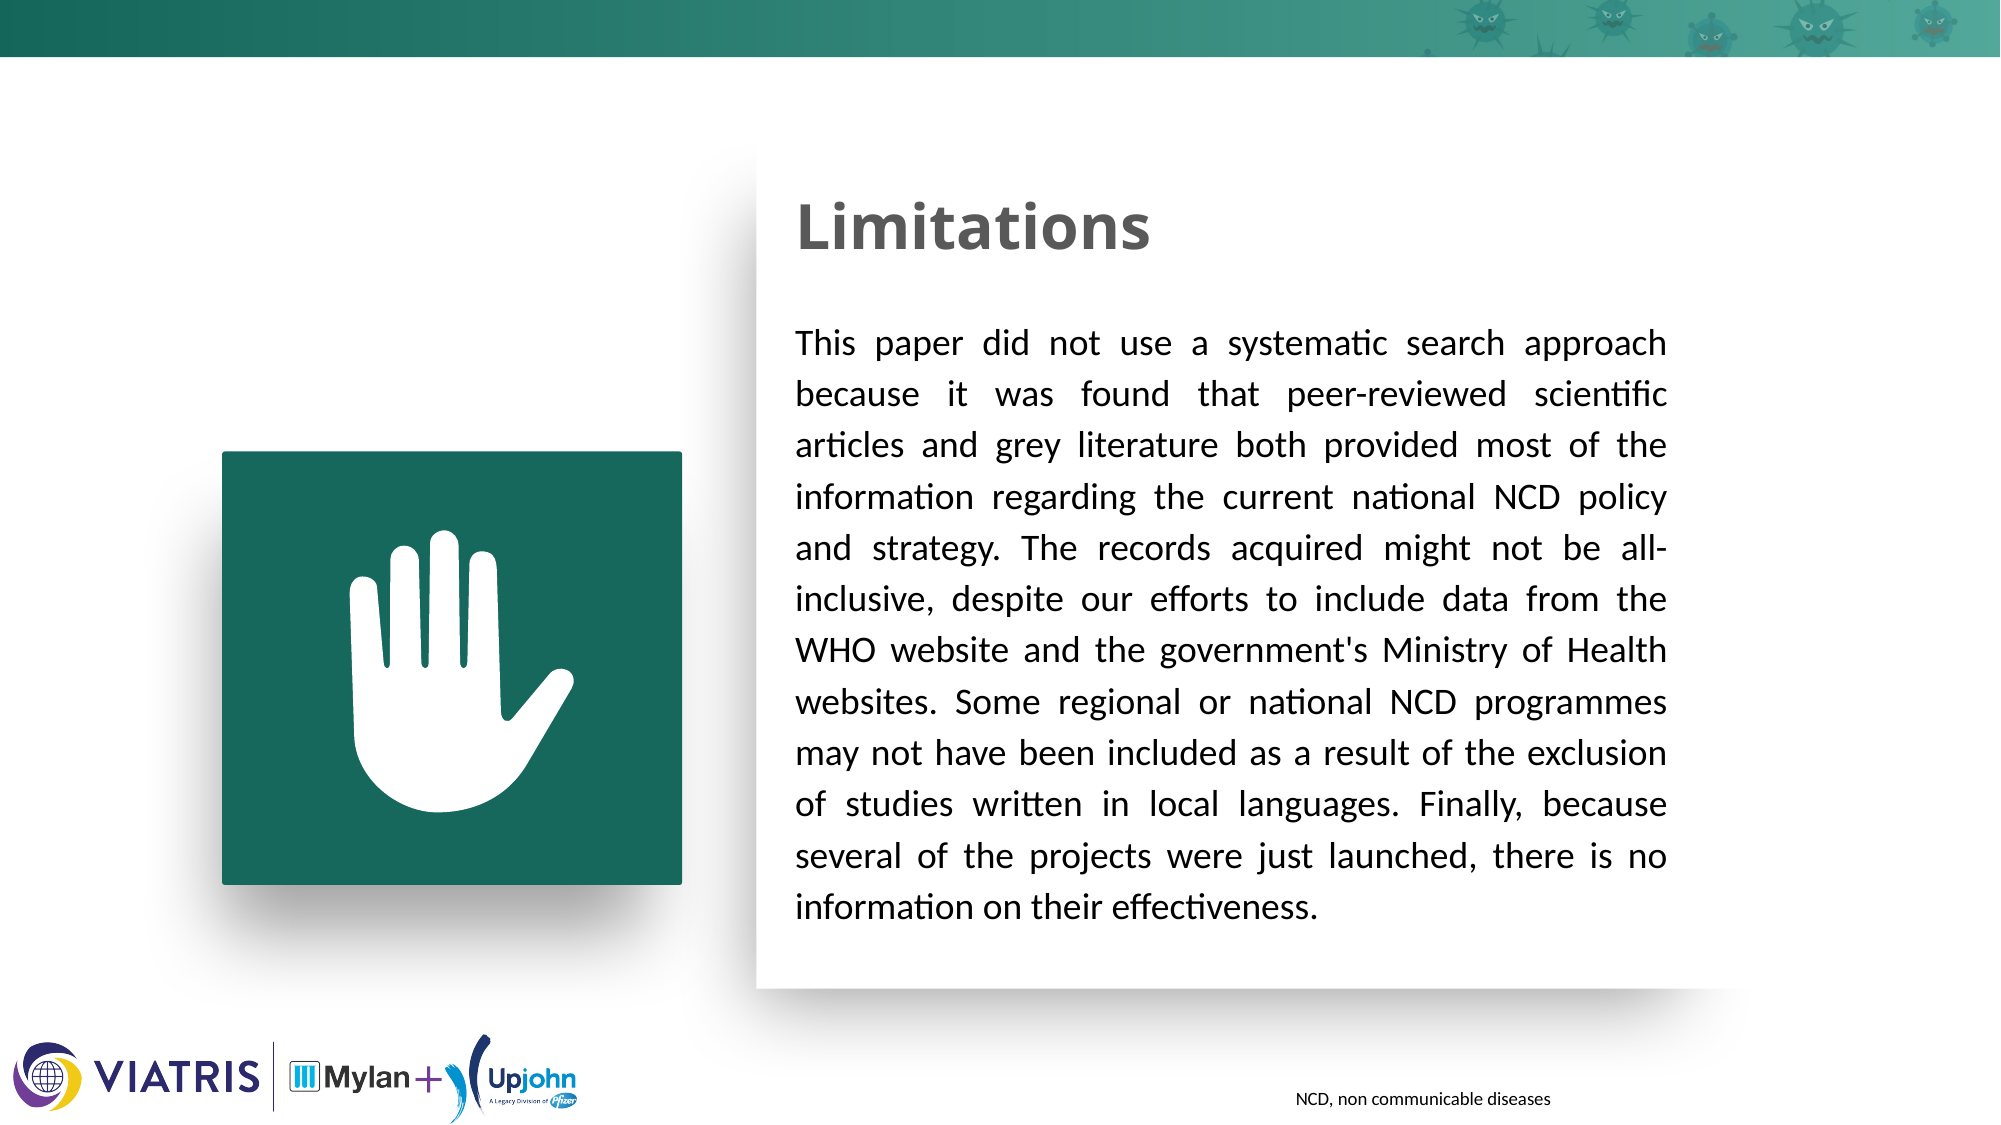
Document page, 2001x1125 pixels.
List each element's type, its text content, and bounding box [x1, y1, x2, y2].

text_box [222, 136, 1758, 989]
picture [0, 0, 2000, 1125]
text_box NCD, non communicable diseases [1281, 1079, 2000, 1117]
